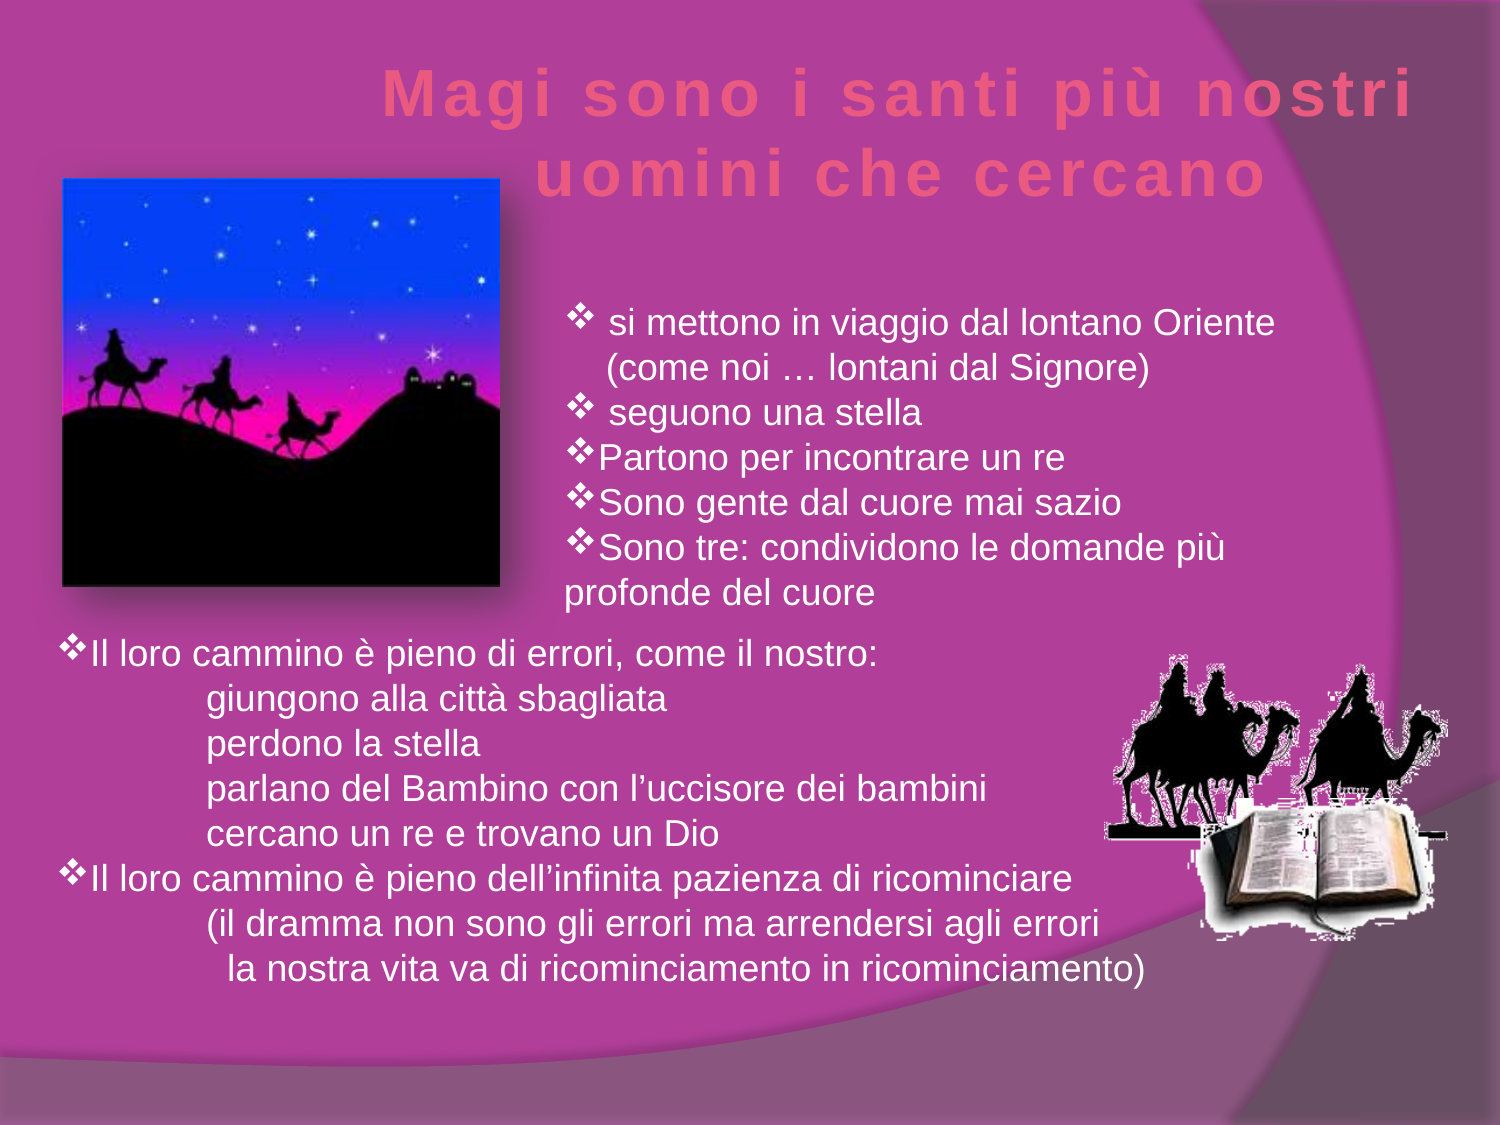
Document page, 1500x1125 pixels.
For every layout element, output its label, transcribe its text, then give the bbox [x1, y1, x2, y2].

text_box Magi sono i santi più nostri uomini che cercano [360, 42, 1442, 218]
text_box Il loro cammino è pieno di errori, come il nostro: giungono alla città sbagliata perdono la stella parlano del Bambino con l’uccisore dei bambini cercano un re e trovano un Dio Il loro cammino è pieno dell’infinita pazienza di ricominciare (il dramma non sono gli errori ma arrendersi agli errori la nostra vita va di ricominciamento in ricominciamento) [41, 621, 1306, 1042]
text_box si mettono in viaggio dal lontano Oriente (come noi … lontani dal Signore) seguono una stella Partono per incontrare un re Sono gente dal cuore mai sazio Sono tre: condividono le domande più profonde del cuore [549, 290, 1376, 635]
picture [62, 177, 500, 588]
picture [1174, 798, 1451, 941]
picture [1104, 644, 1448, 845]
